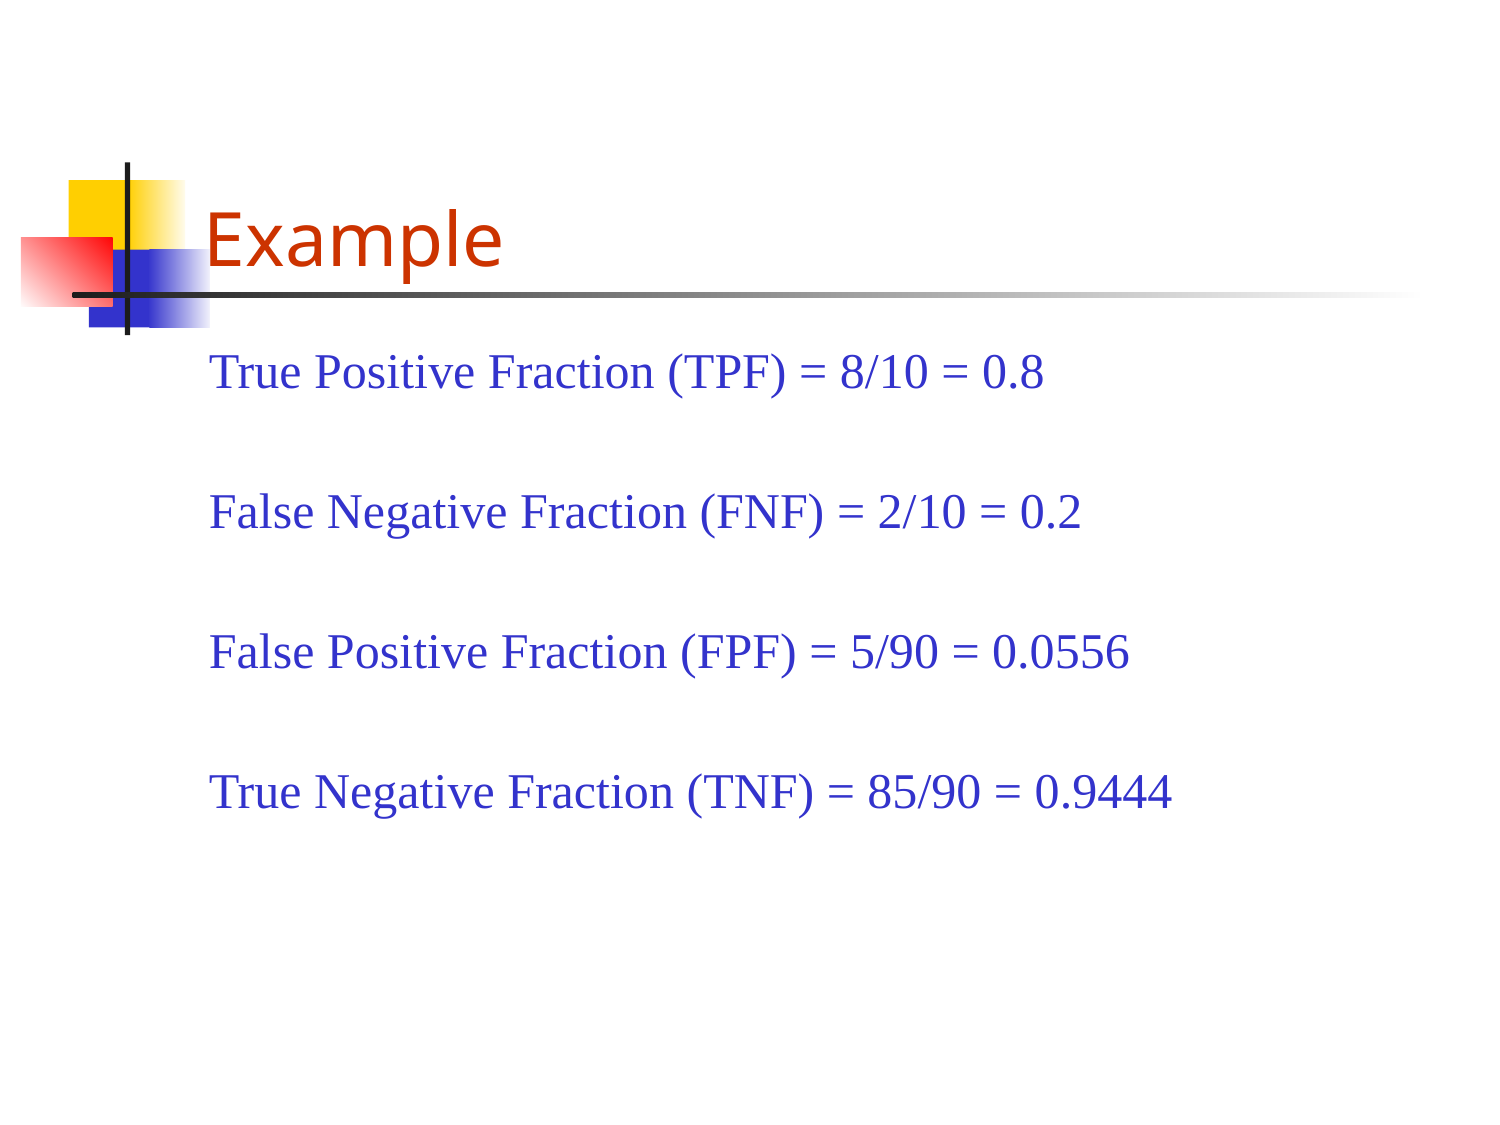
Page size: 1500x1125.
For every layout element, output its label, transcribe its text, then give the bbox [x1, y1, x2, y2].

title Example [188, 101, 1468, 289]
list True Positive Fraction (TPF) = 8/10 = 0.8 False Negative Fraction (FNF) = 2/10 = 0.2 False Positive Fraction (FPF) = 5/90 = 0.0556 True Negative Fraction (TNF) = 85/90 = 0.9444 [193, 330, 1470, 1007]
